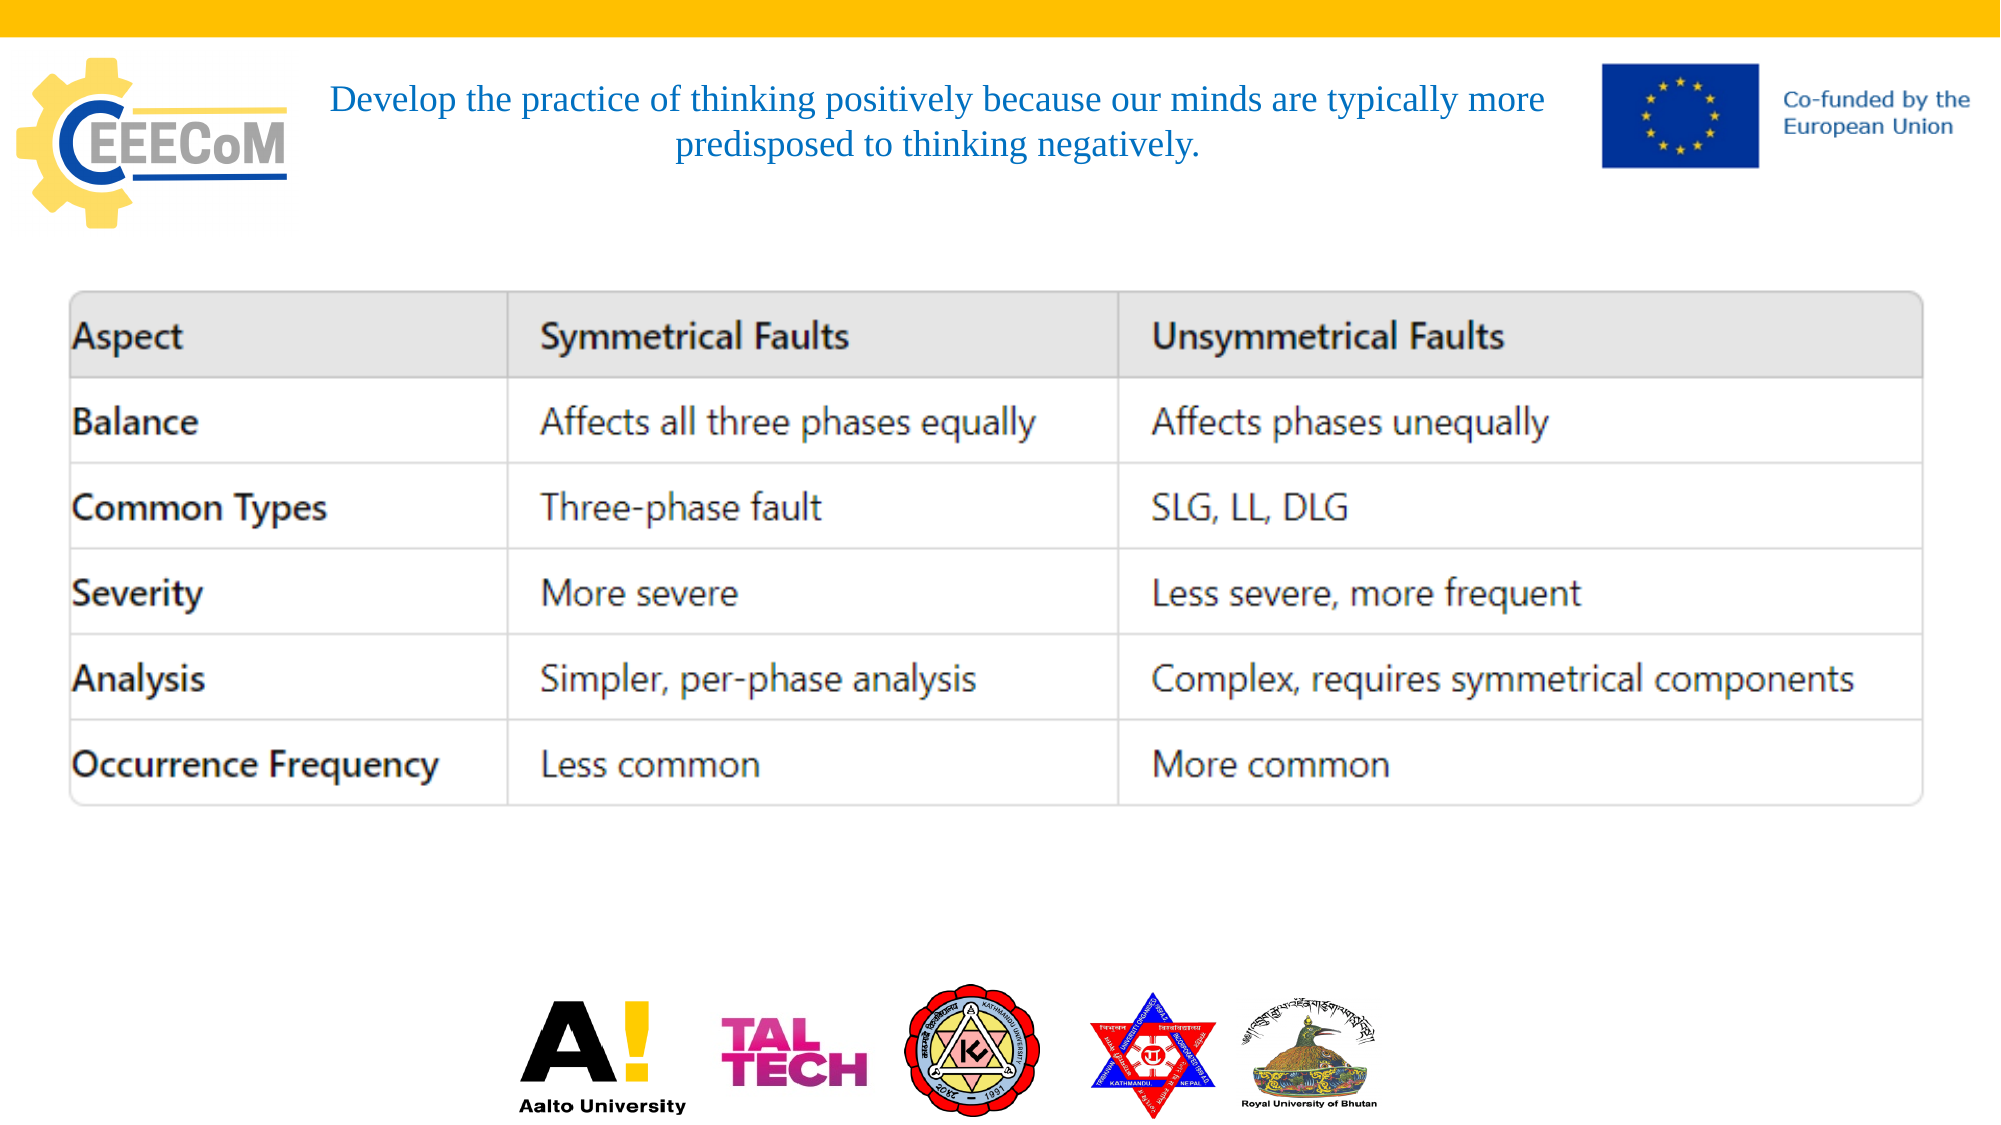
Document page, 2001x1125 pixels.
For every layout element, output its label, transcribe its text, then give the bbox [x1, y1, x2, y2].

picture [56, 287, 1943, 813]
picture [512, 984, 1382, 1125]
picture [1595, 46, 2000, 181]
title Develop the practice of thinking positively because our minds are typically more predisposed to thinking negatively. [312, 37, 1565, 201]
picture [11, 50, 299, 237]
